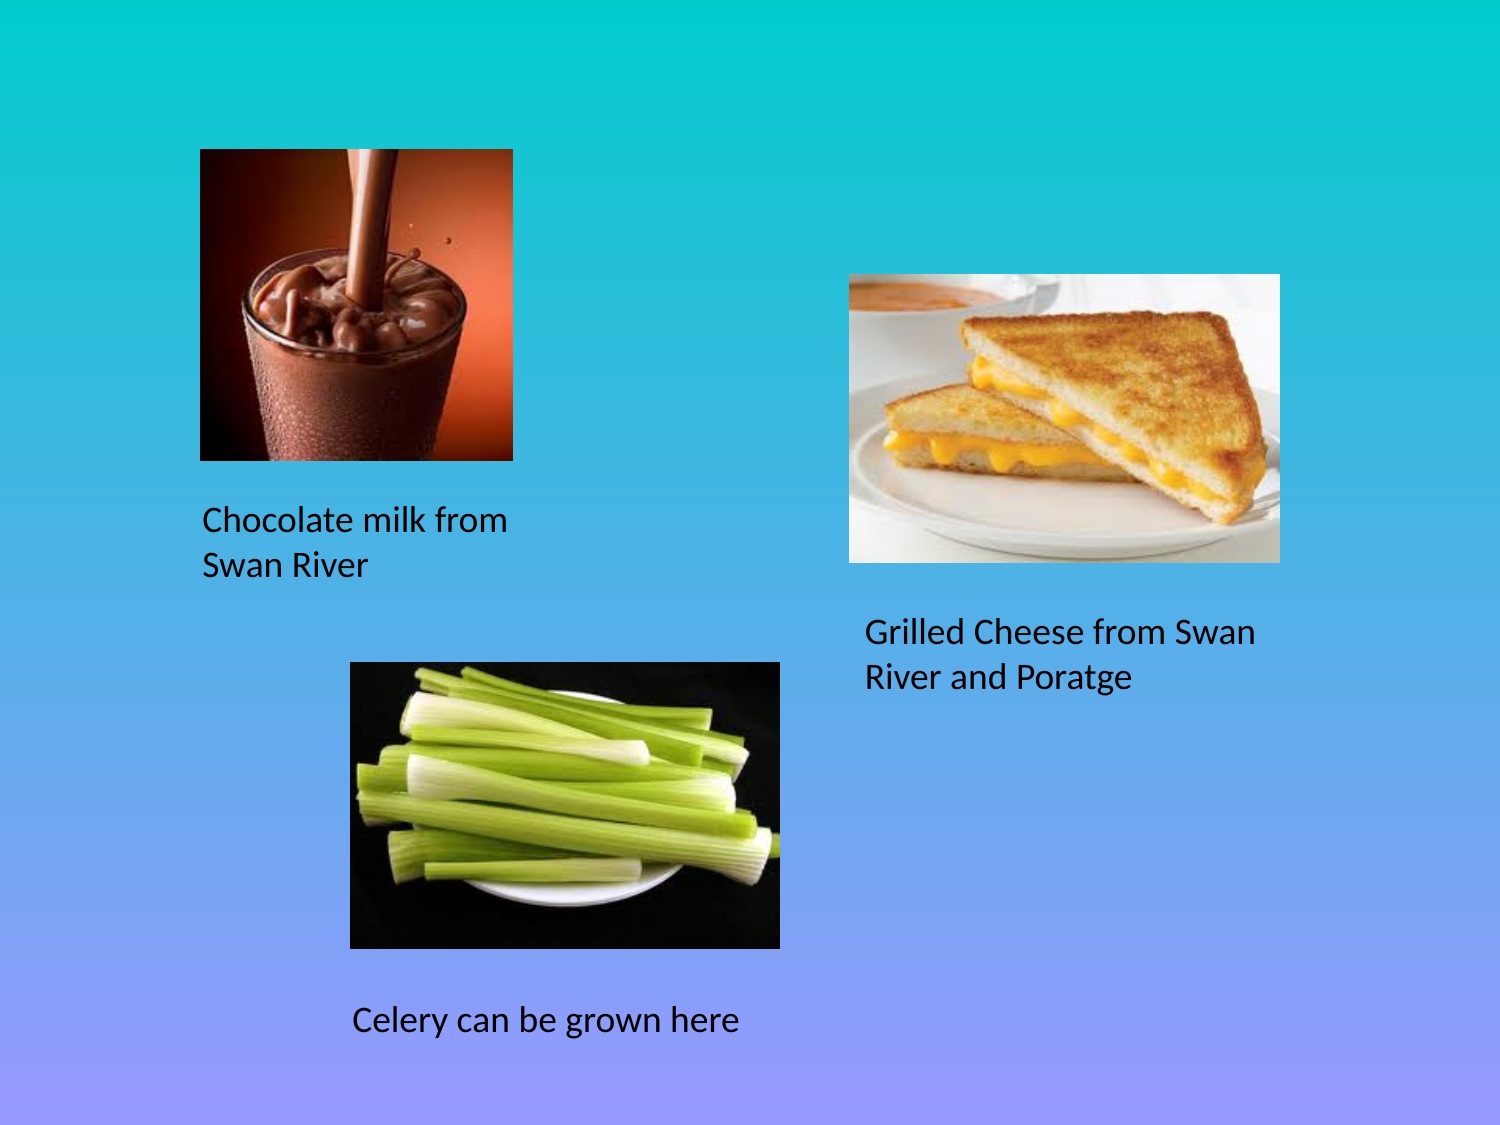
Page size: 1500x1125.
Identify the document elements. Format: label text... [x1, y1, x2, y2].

picture [849, 274, 1280, 563]
text_box Grilled Cheese from Swan River and Poratge [849, 599, 1350, 705]
picture [199, 149, 513, 462]
text_box Celery can be grown here [337, 987, 913, 1048]
text_box Chocolate milk from Swan River [187, 487, 538, 593]
picture [349, 662, 780, 949]
